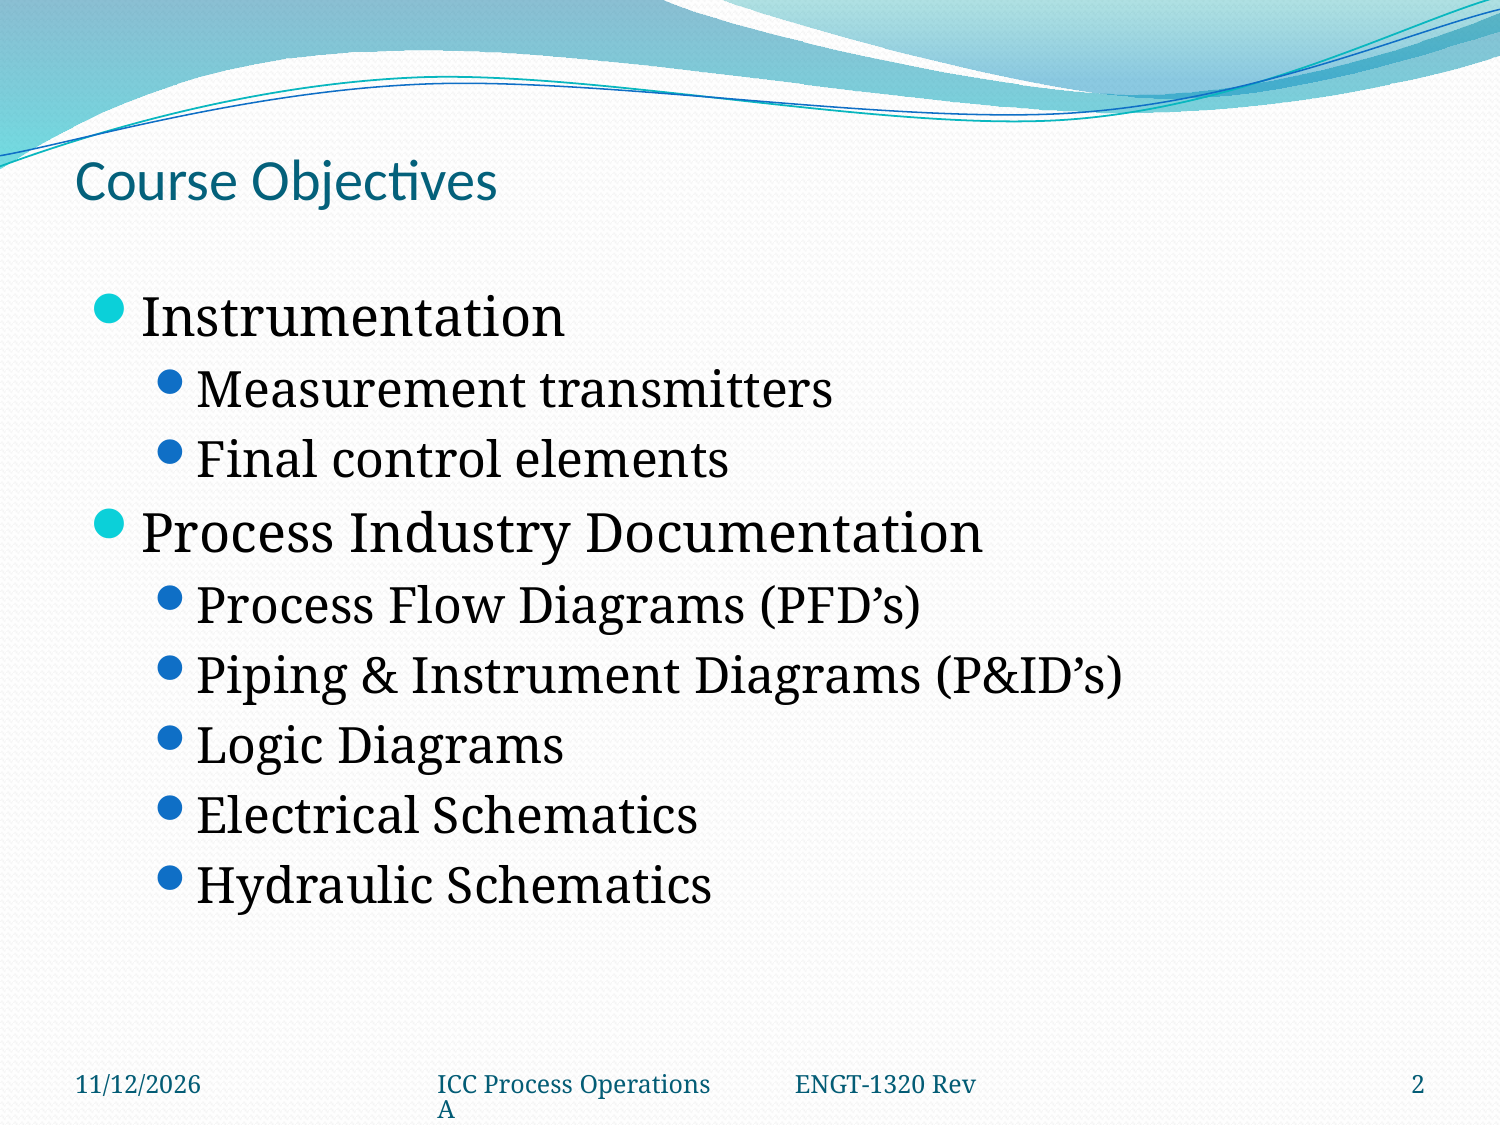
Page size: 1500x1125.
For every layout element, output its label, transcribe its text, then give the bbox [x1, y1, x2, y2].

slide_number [75, 1042, 425, 1103]
footer ICC Process Operations ENGT-1320 Rev A [437, 1042, 988, 1103]
title Course Objectives [75, 115, 1425, 213]
list Instrumentation Measurement transmitters Final control elements Process Industry Documentation Process Flow Diagrams (PFD’s) Piping & Instrument Diagrams (P&ID’s) Logic Diagrams Electrical Schematics Hydraulic Schematics [75, 274, 1425, 995]
slide_number 2 [1299, 1042, 1425, 1103]
